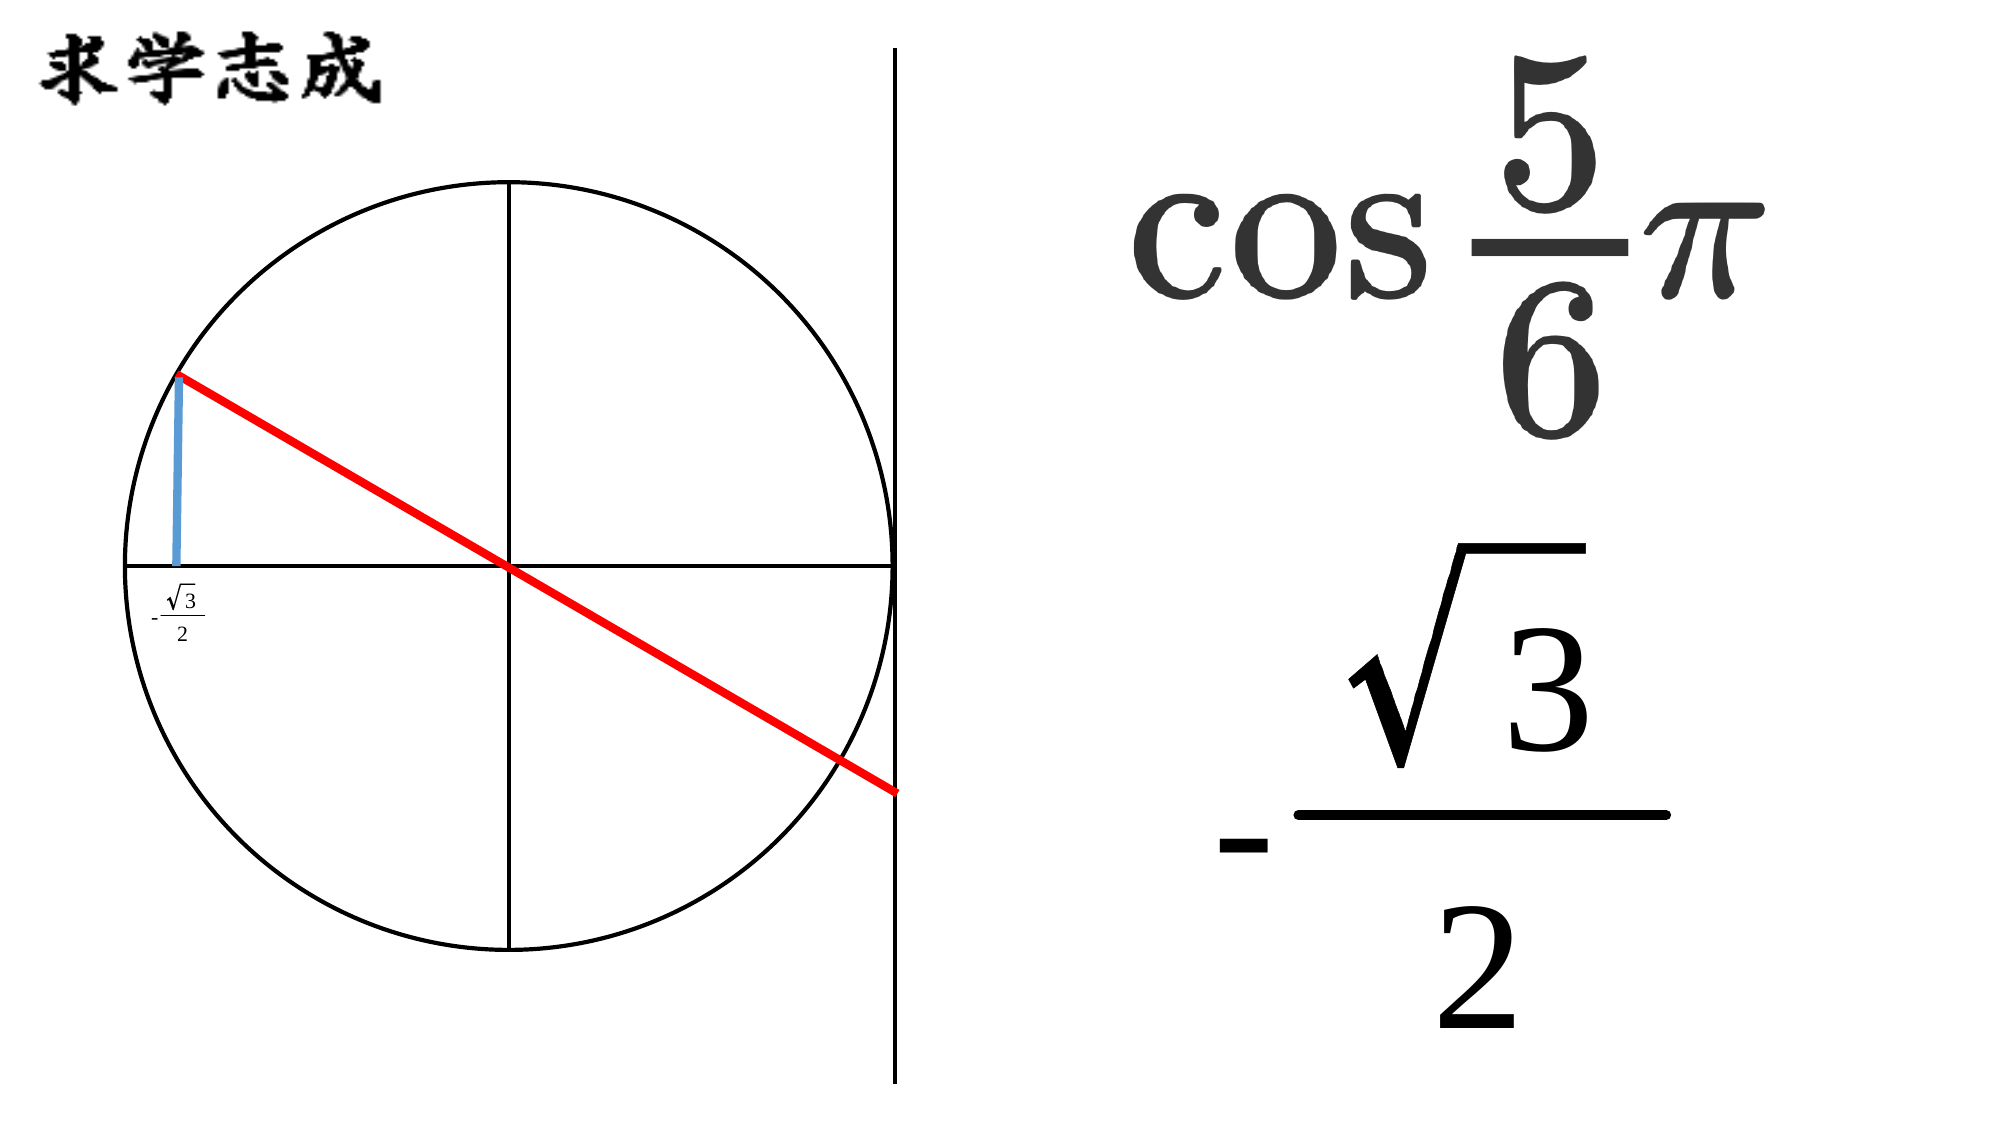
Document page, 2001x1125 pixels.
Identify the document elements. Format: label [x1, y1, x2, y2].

text_box [1213, 541, 1686, 1084]
text_box [123, 181, 843, 760]
text_box [150, 583, 207, 648]
text_box [198, 794, 819, 951]
picture [18, 0, 403, 166]
text_box [176, 377, 180, 567]
text_box [176, 374, 898, 794]
picture [1079, 0, 1821, 495]
